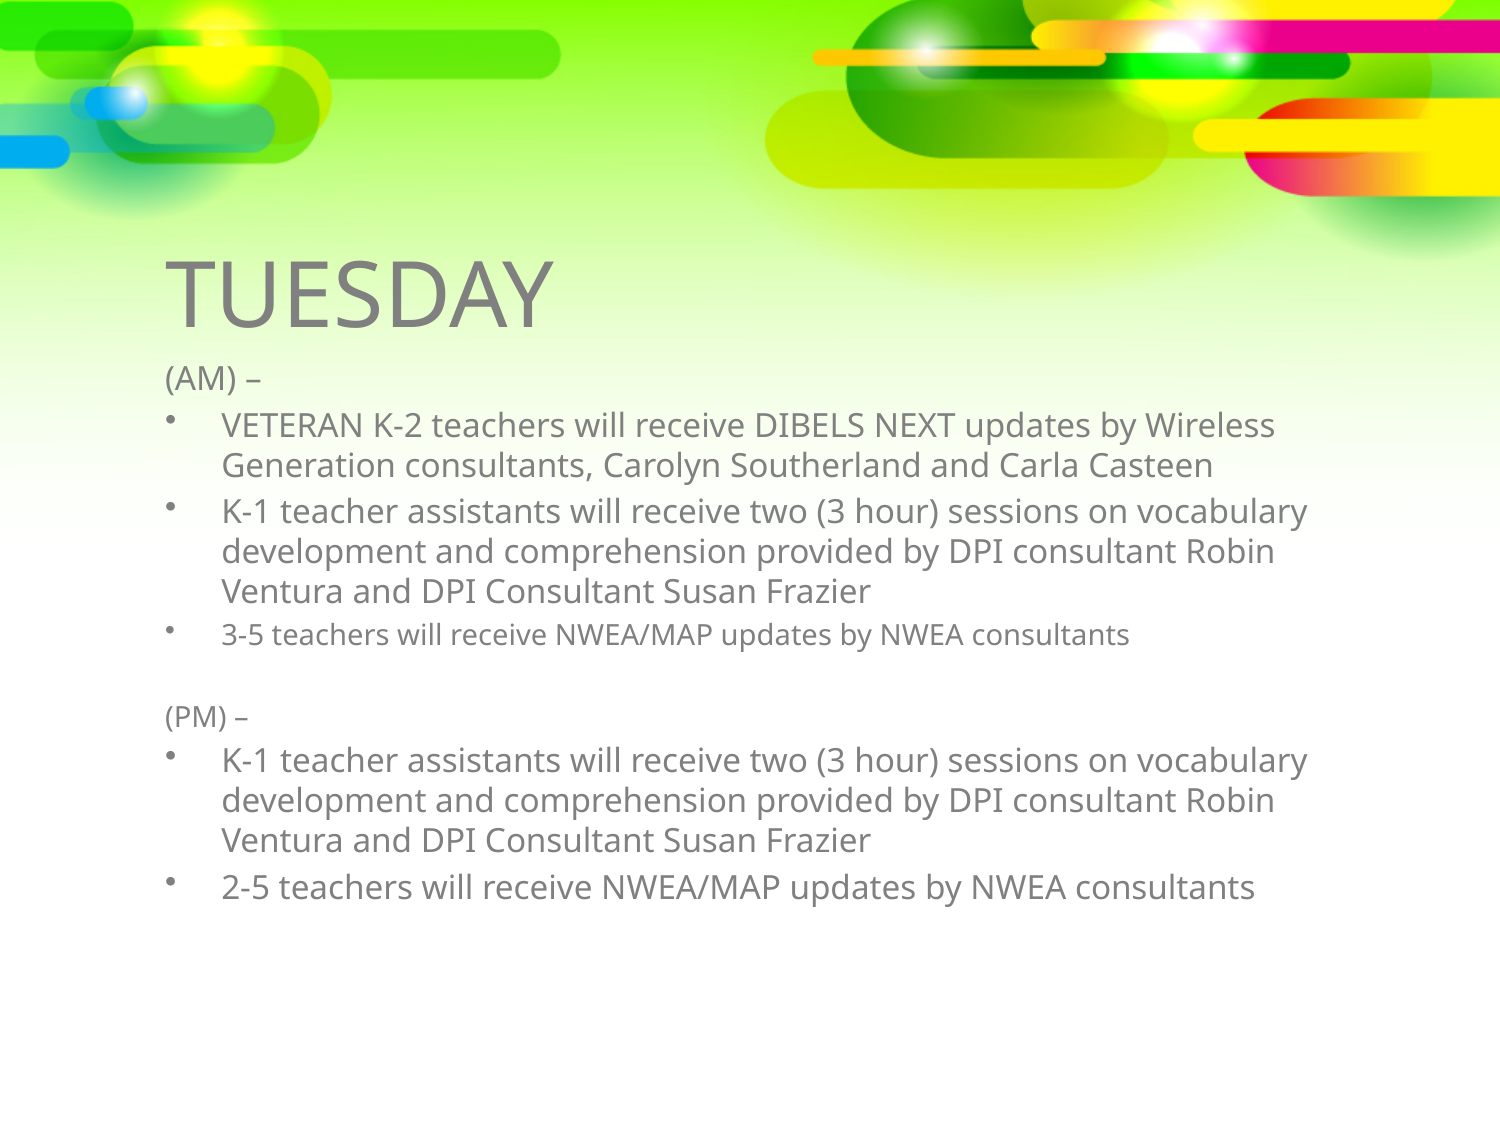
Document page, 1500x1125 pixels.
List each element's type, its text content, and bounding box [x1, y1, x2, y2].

picture [0, 0, 1500, 1125]
list (AM) – VETERAN K-2 teachers will receive DIBELS NEXT updates by Wireless Generation consultants, Carolyn Southerland and Carla Casteen K-1 teacher assistants will receive two (3 hour) sessions on vocabulary development and comprehension provided by DPI consultant Robin Ventura and DPI Consultant Susan Frazier 3-5 teachers will receive NWEA/MAP updates by NWEA consultants (PM) – K-1 teacher assistants will receive two (3 hour) sessions on vocabulary development and comprehension provided by DPI consultant Robin Ventura and DPI Consultant Susan Frazier 2-5 teachers will receive NWEA/MAP updates by NWEA consultants [150, 350, 1350, 1088]
title TUESDAY [150, 232, 1350, 350]
